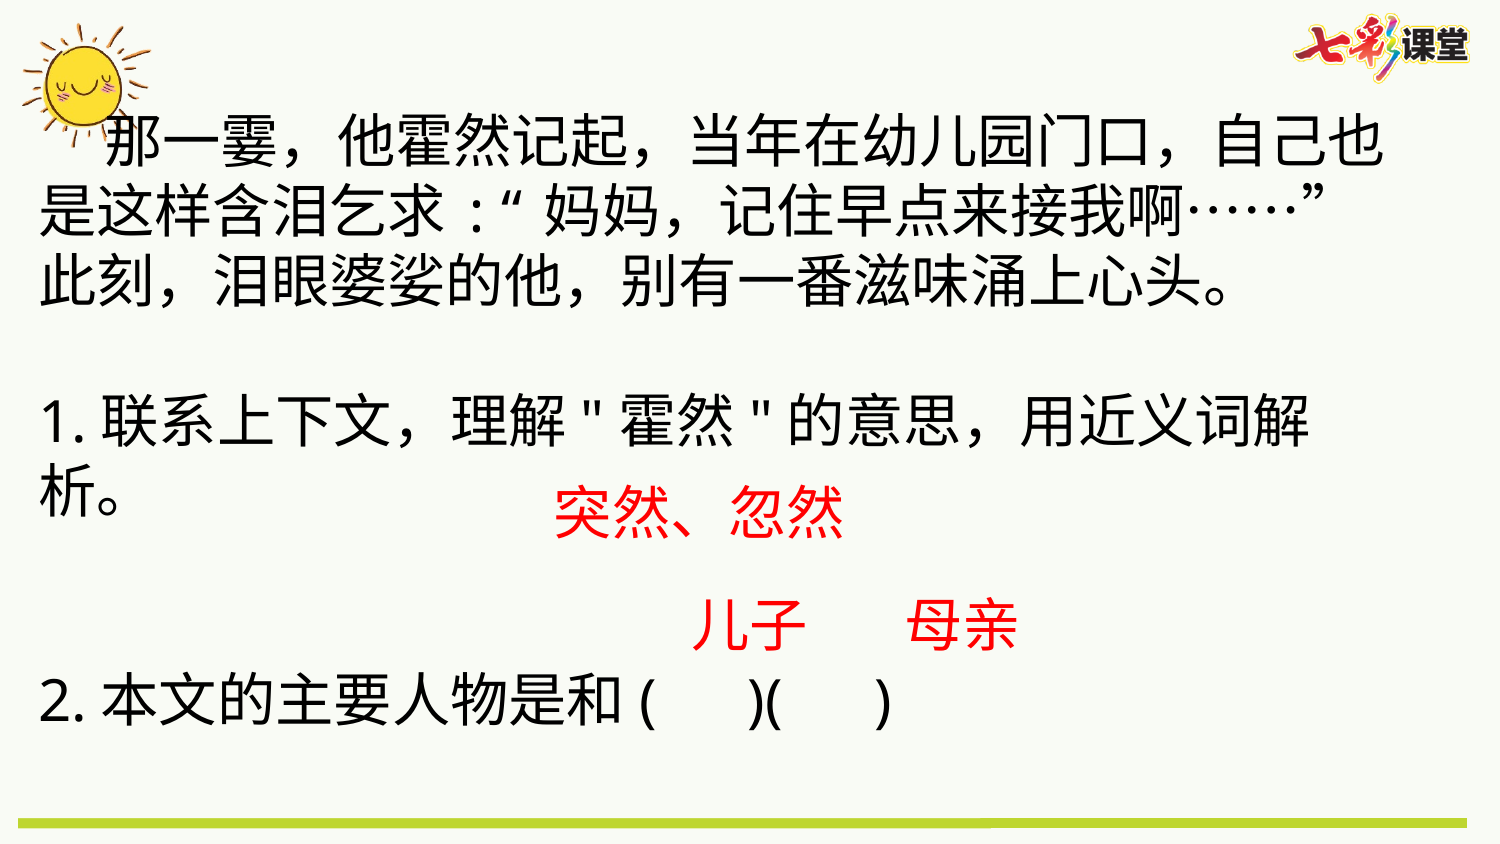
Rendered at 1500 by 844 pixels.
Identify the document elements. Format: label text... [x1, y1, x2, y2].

text_box 母亲 [889, 580, 1085, 666]
picture [1291, 9, 1472, 87]
text_box 突然、忽然 [539, 469, 899, 554]
text_box 那一霎，他霍然记起，当年在幼儿园门口，自己也是这样含泪乞求:“妈妈，记住早点来接我啊……”此刻，泪眼婆娑的他，别有一番滋味涌上心头。 1.联系上下文，理解"霍然"的意思，用近义词解析。 2.本文的主要人物是和( )( ) [23, 96, 1414, 844]
picture [18, 771, 23, 844]
text_box 儿子 [676, 580, 824, 666]
picture [0, 0, 173, 172]
picture [1414, 771, 1467, 844]
